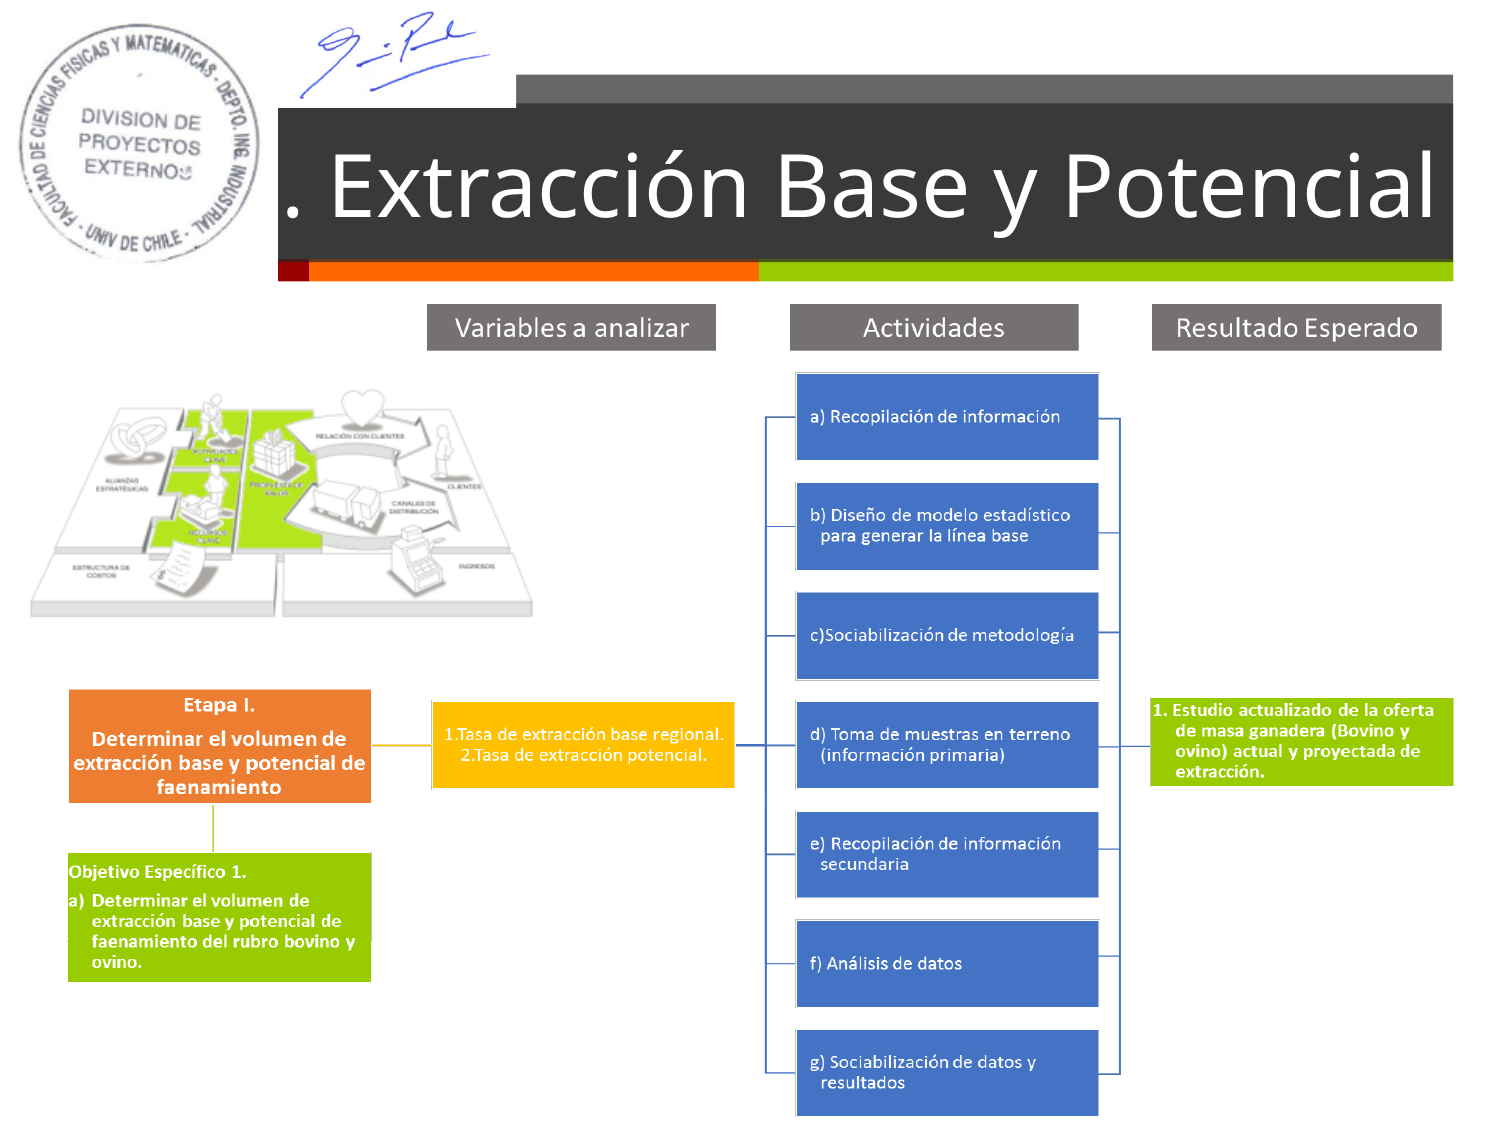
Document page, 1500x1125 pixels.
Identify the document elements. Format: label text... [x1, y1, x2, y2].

picture [26, 299, 1454, 1118]
picture [0, 0, 517, 286]
title I. Extracción Base y Potencial [284, 103, 1454, 263]
